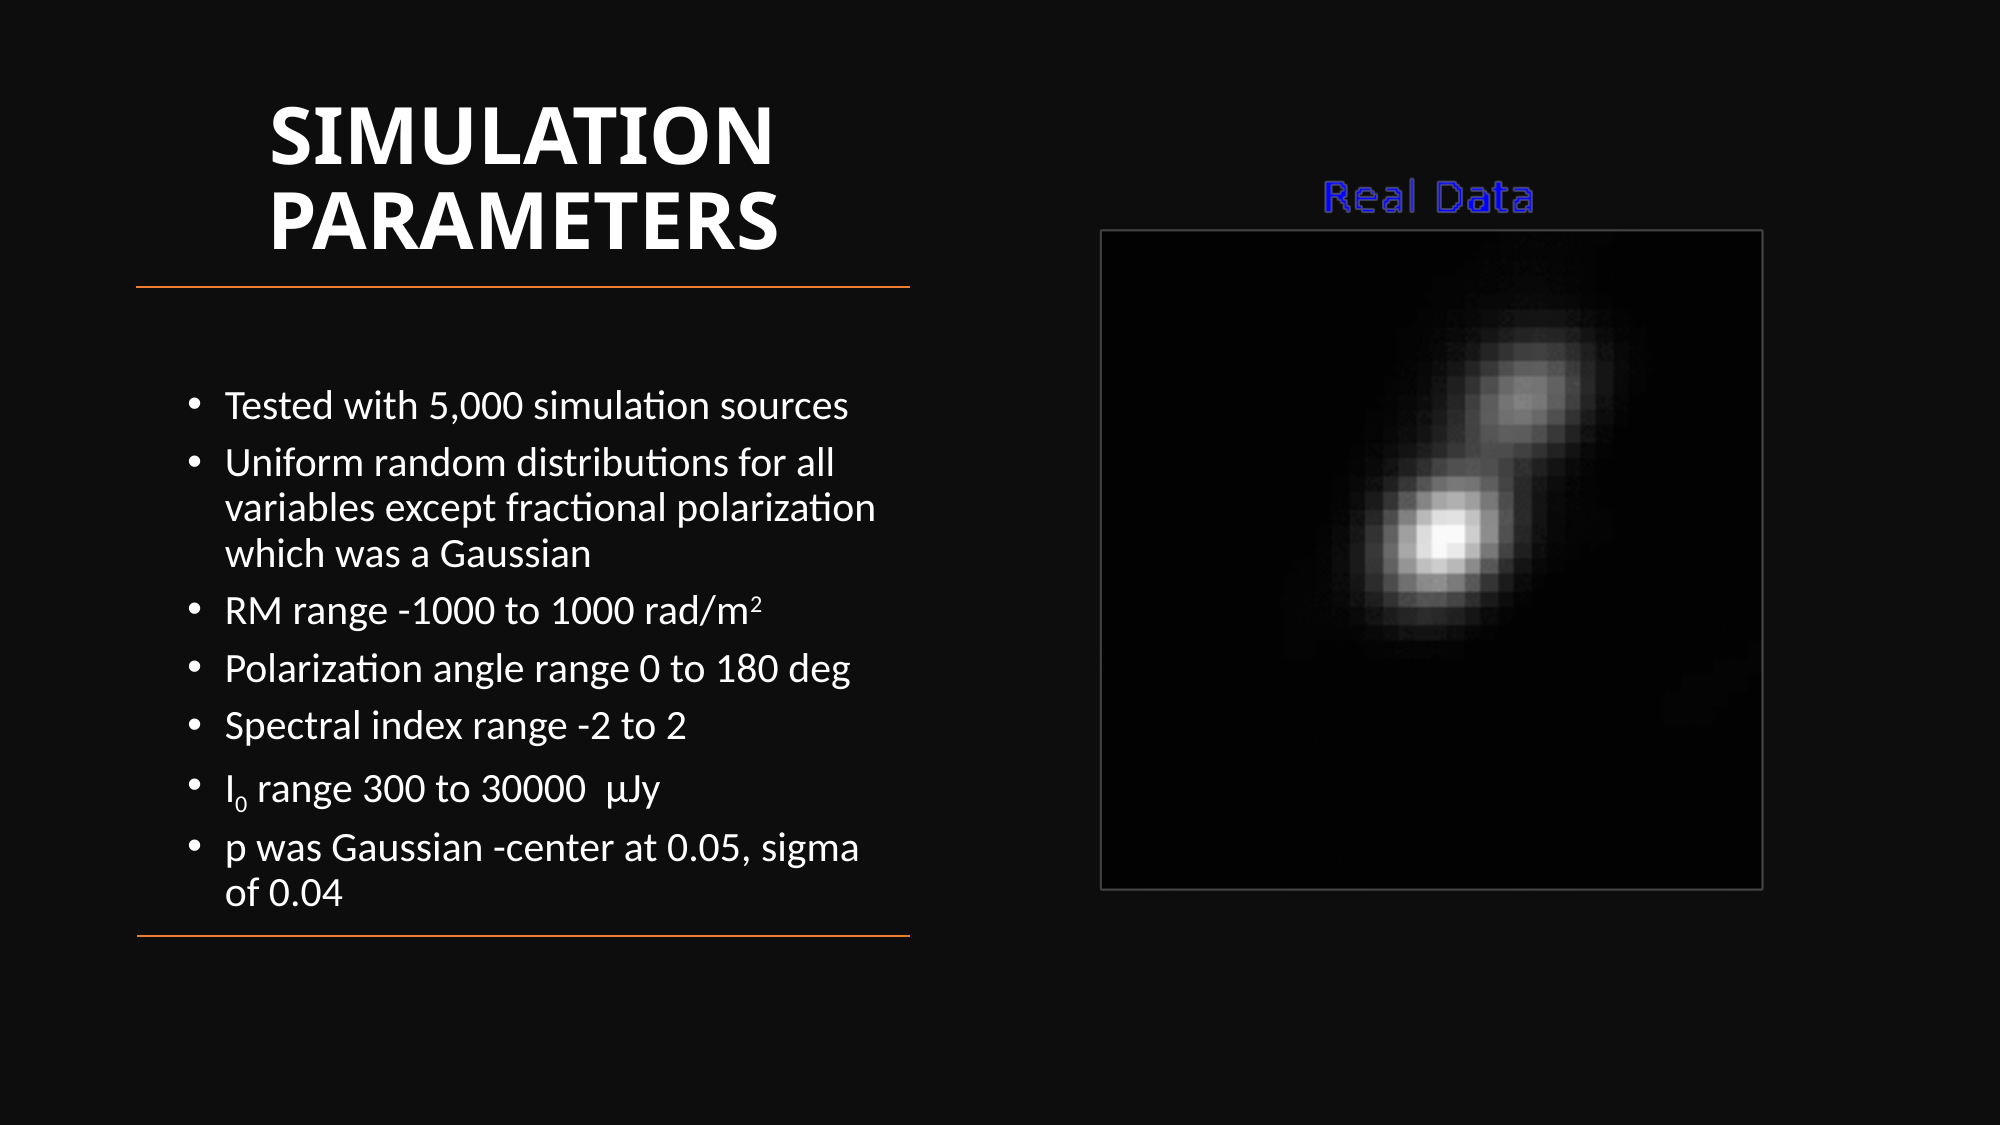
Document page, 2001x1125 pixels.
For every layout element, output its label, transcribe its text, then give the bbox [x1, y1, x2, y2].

text_box [0, 0, 2000, 1125]
picture [759, 125, 2000, 1000]
text_box Tested with 5,000 simulation sources Uniform random distributions for all variables except fractional polarization which was a Gaussian RM range -1000 to 1000 rad/m2 Polarization angle range 0 to 180 deg Spectral index range -2 to 2 I0 range 300 to 30000 µJy p was Gaussian -center at 0.05, sigma of 0.04 [147, 313, 759, 935]
text_box Simulation Parameters [137, 73, 910, 275]
